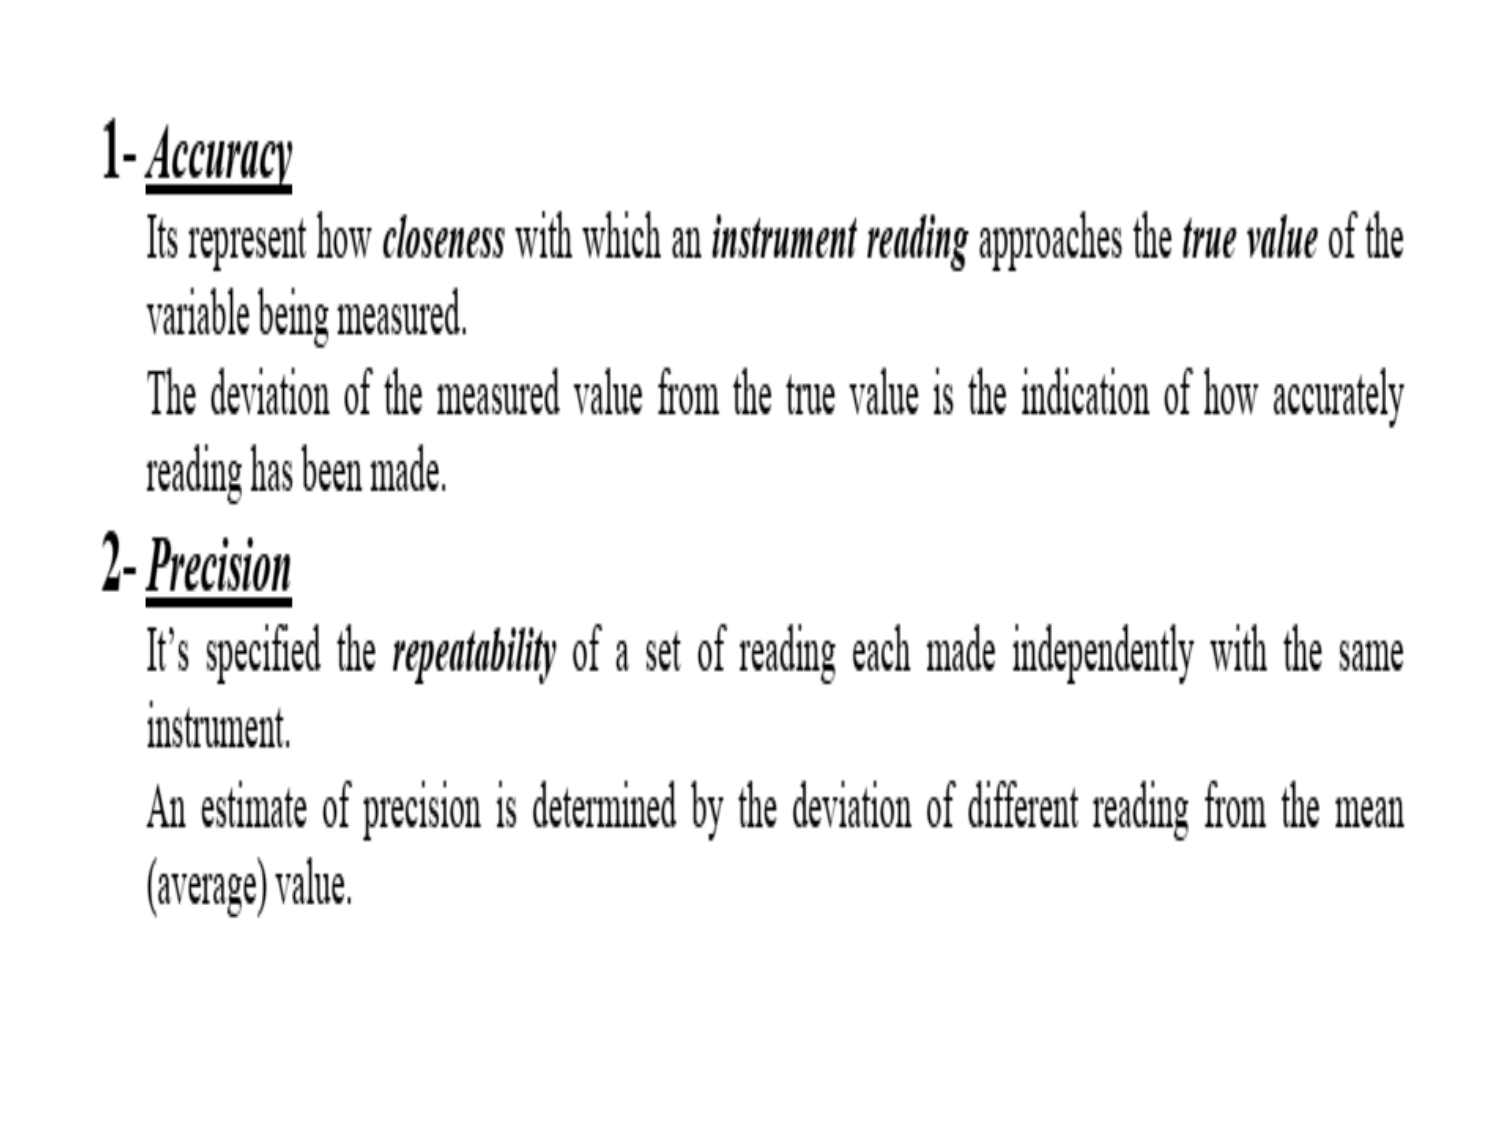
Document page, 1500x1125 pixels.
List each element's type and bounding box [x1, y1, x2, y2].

list [74, 99, 1438, 926]
